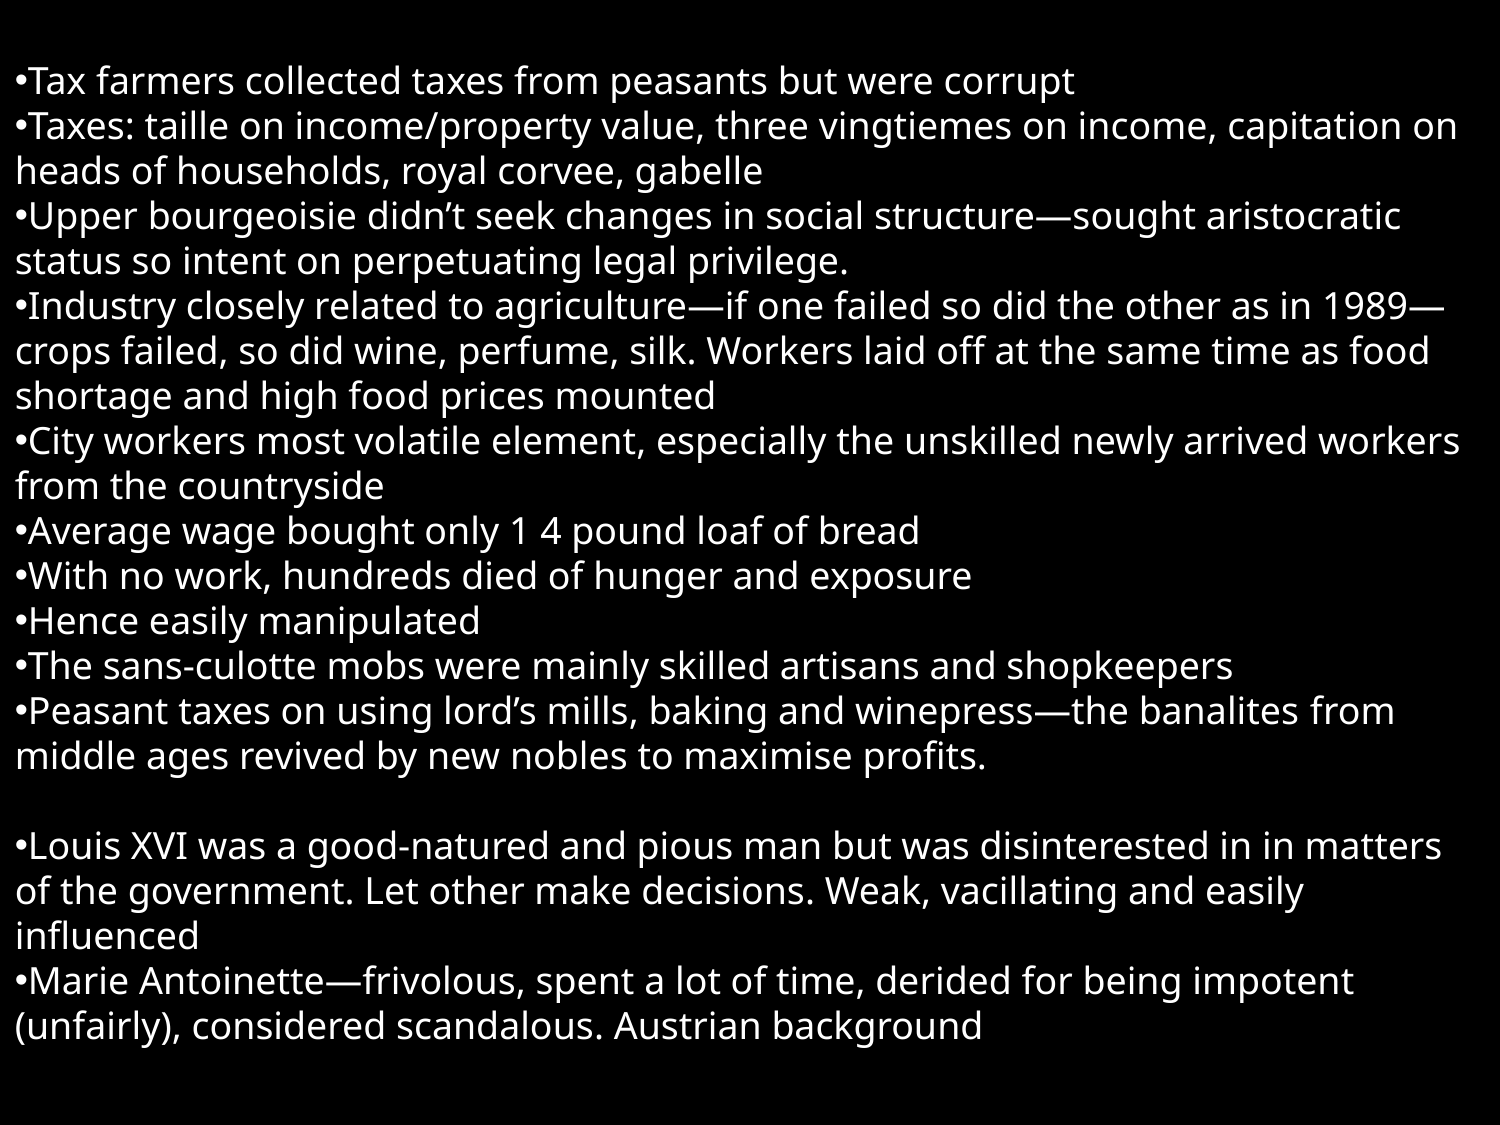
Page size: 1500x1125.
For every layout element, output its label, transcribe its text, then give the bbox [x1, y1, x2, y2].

text_box Tax farmers collected taxes from peasants but were corrupt Taxes: taille on income/property value, three vingtiemes on income, capitation on heads of households, royal corvee, gabelle Upper bourgeoisie didn’t seek changes in social structure—sought aristocratic status so intent on perpetuating legal privilege. Industry closely related to agriculture—if one failed so did the other as in 1989—crops failed, so did wine, perfume, silk. Workers laid off at the same time as food shortage and high food prices mounted City workers most volatile element, especially the unskilled newly arrived workers from the countryside Average wage bought only 1 4 pound loaf of bread With no work, hundreds died of hunger and exposure Hence easily manipulated The sans-culotte mobs were mainly skilled artisans and shopkeepers Peasant taxes on using lord’s mills, baking and winepress—the banalites from middle ages revived by new nobles to maximise profits. Louis XVI was a good-natured and pious man but was disinterested in in matters of the government. Let other make decisions. Weak, vacillating and easily influenced Marie Antoinette—frivolous, spent a lot of time, derided for being impotent (unfairly), considered scandalous. Austrian background [0, 49, 1500, 1055]
